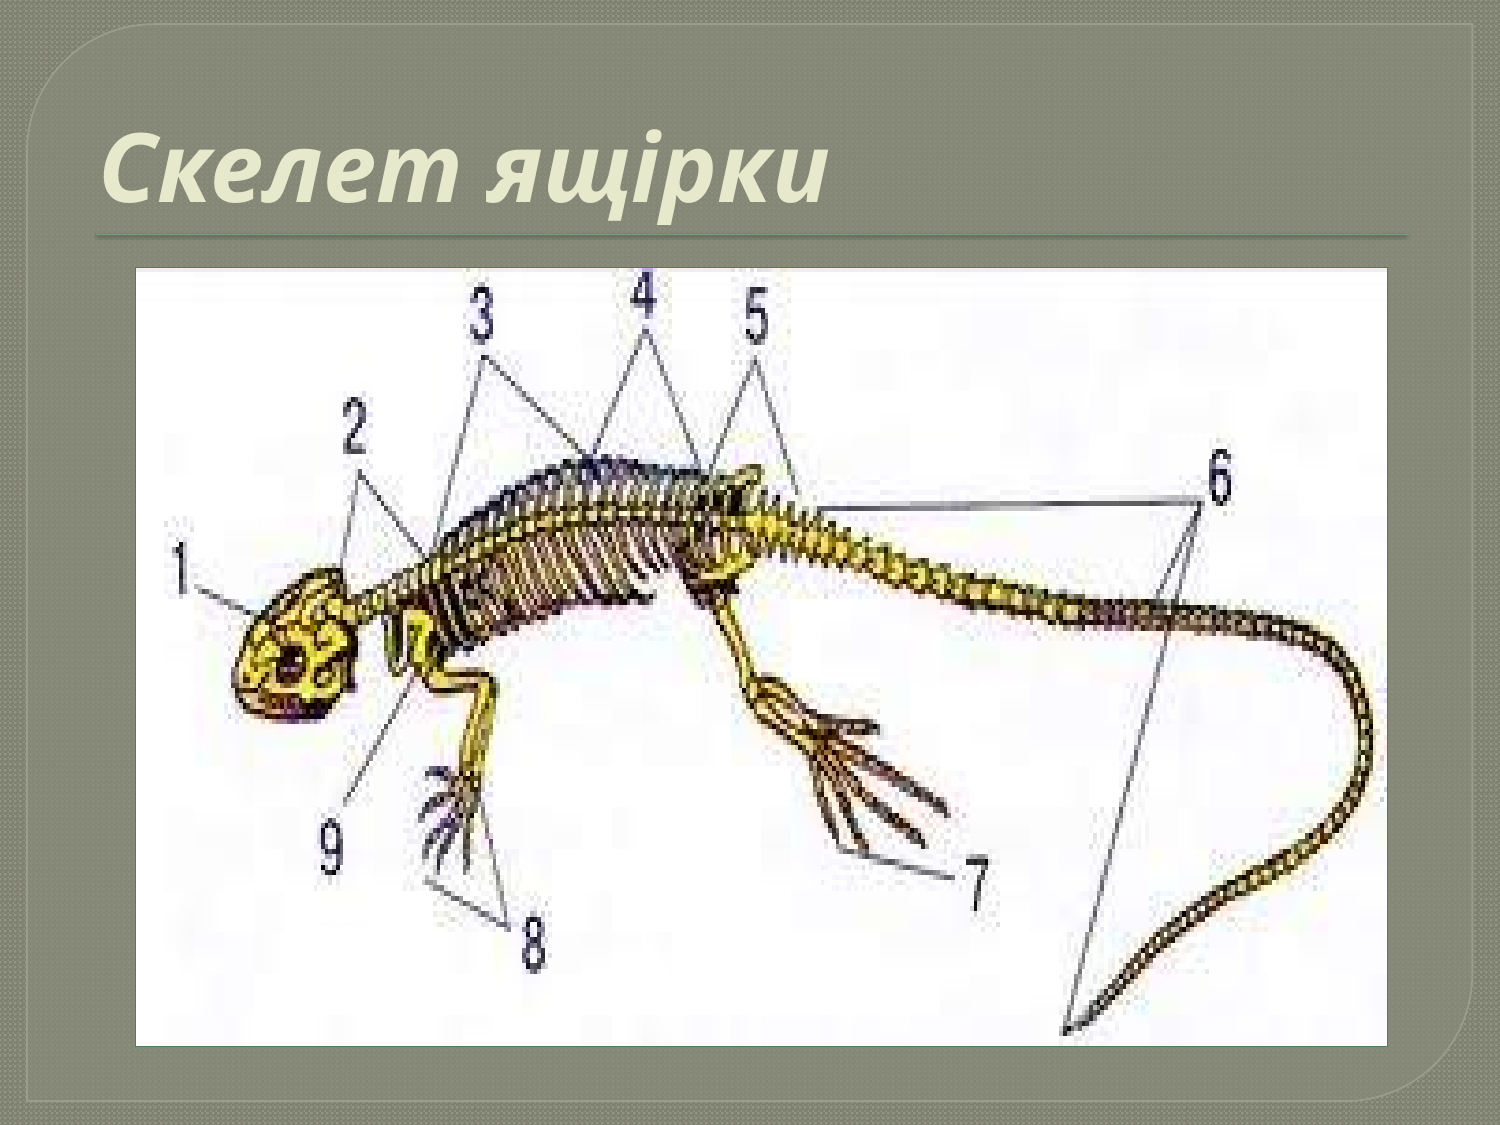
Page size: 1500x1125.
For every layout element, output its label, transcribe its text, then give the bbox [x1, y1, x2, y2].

title Скелет ящірки [75, 41, 1425, 230]
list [135, 266, 1389, 1047]
